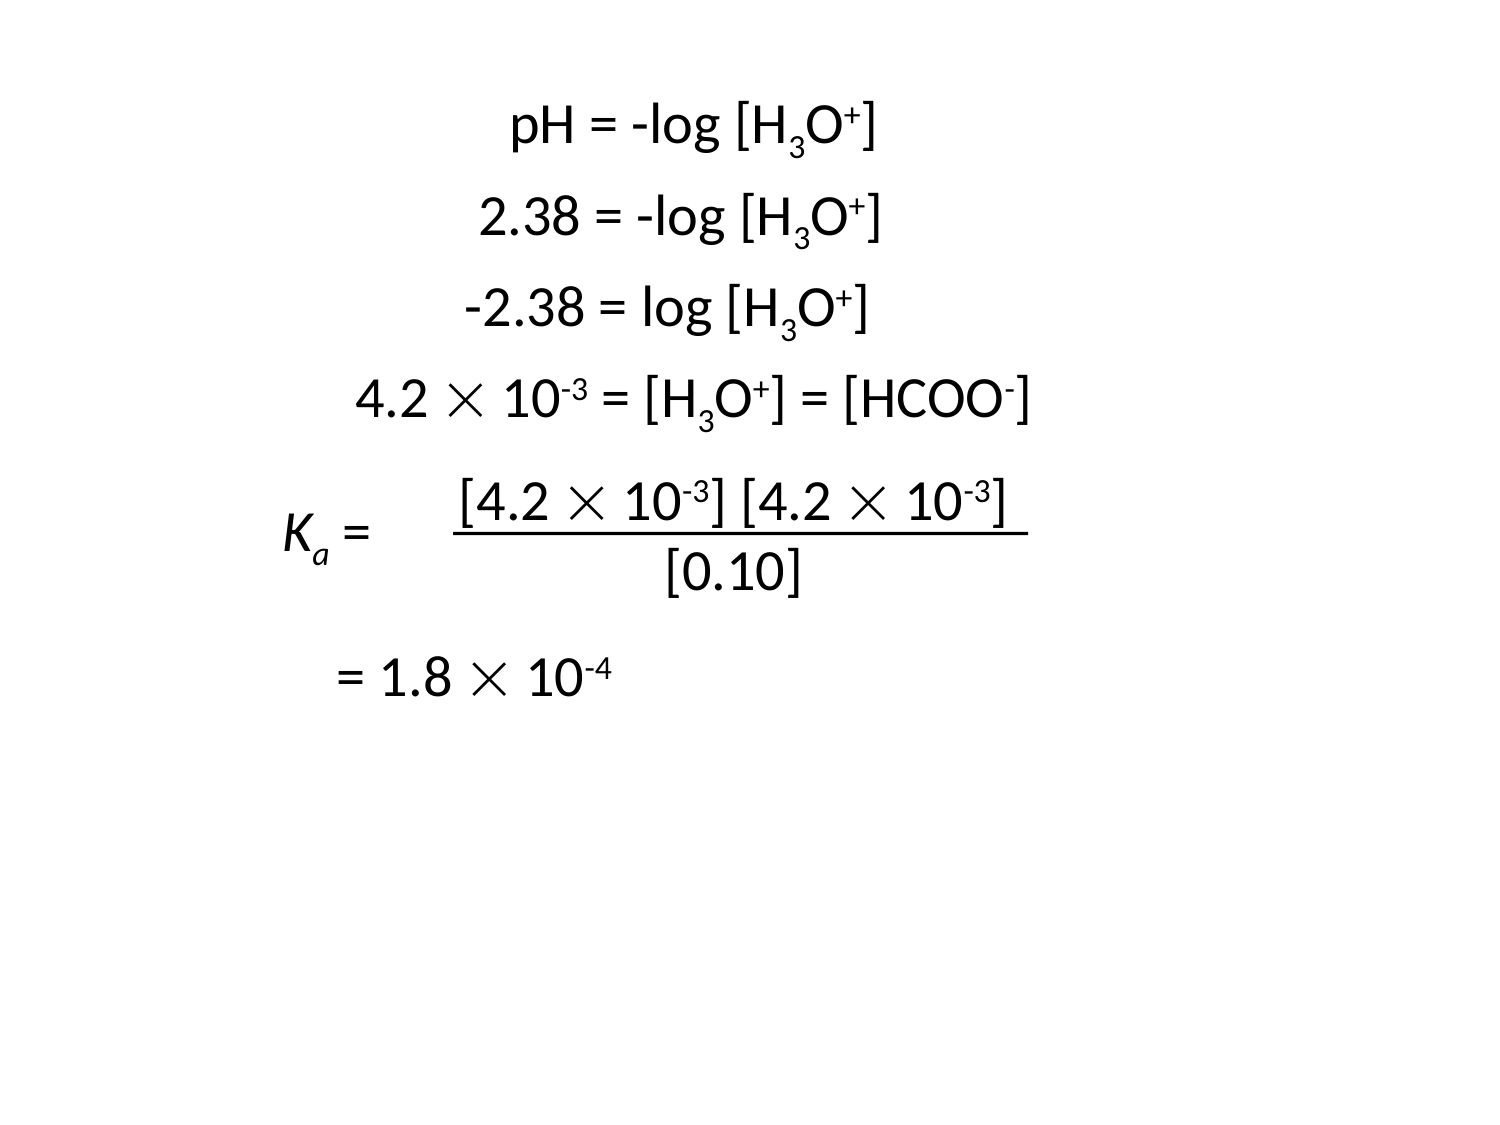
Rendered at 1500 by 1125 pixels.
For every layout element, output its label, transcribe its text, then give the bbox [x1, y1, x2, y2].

text_box = 1.8  10-4 [322, 630, 627, 716]
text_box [265, 454, 1029, 612]
text_box pH = -log [H3O+] 2.38 = -log [H3O+] -2.38 = log [H3O+] 4.2  10-3 = [H3O+] = [HCOO-] [112, 78, 1223, 505]
